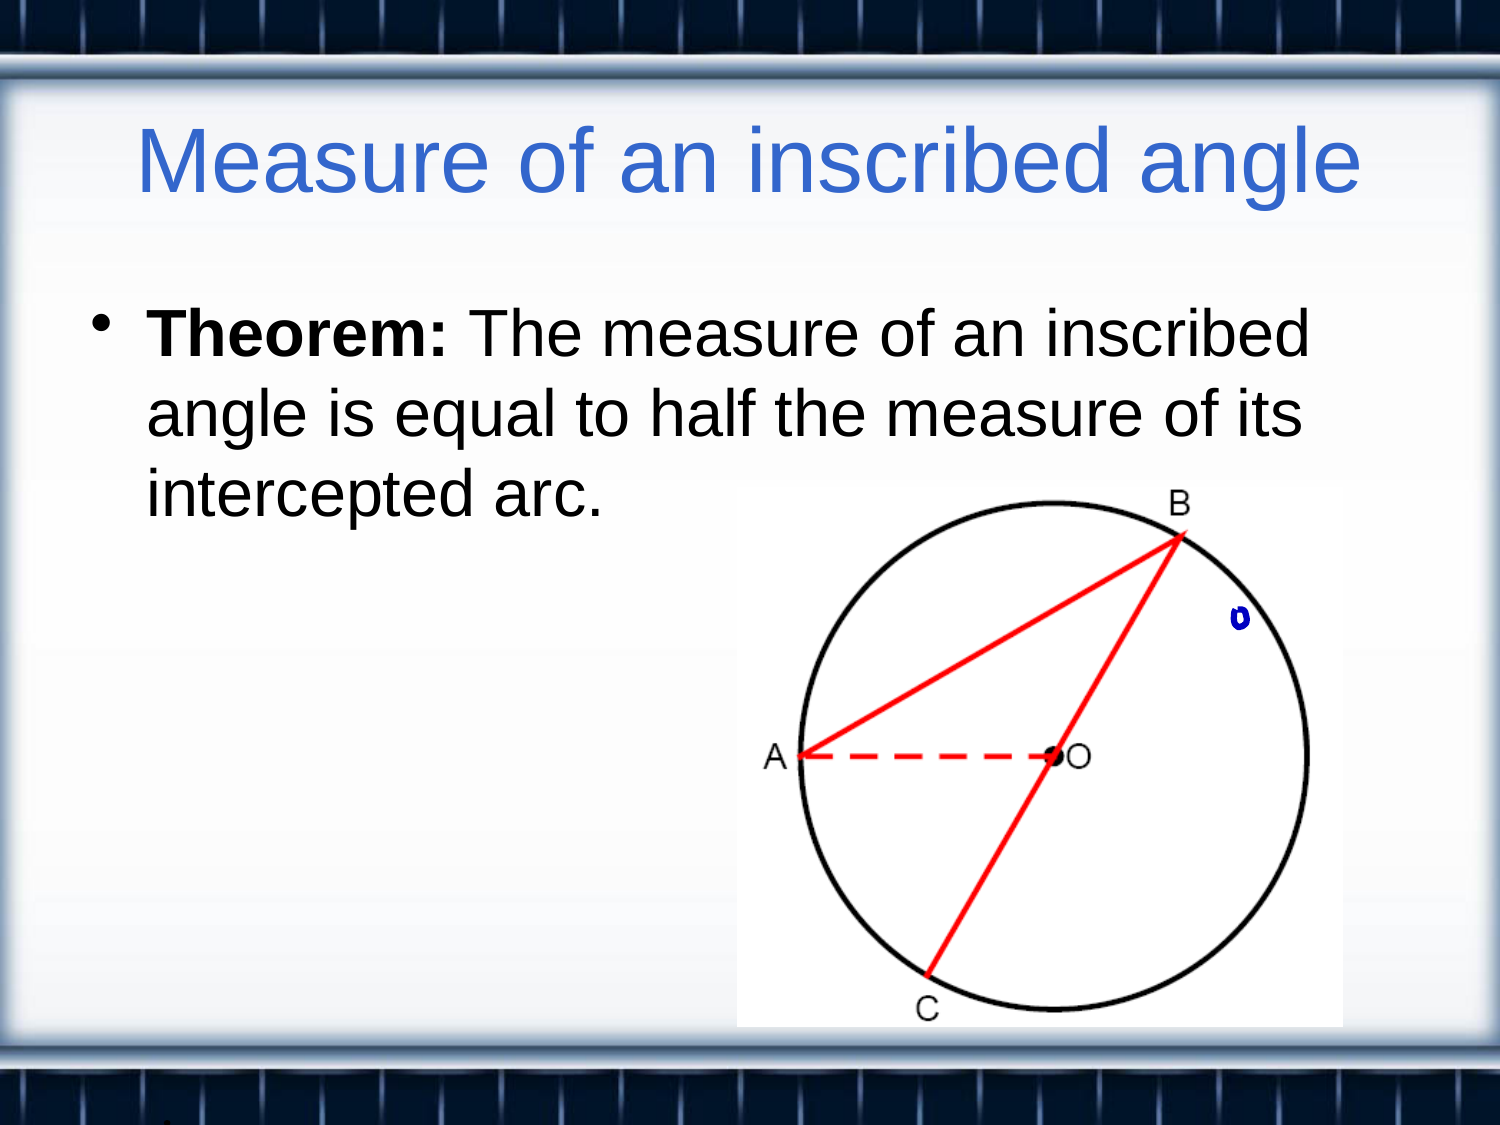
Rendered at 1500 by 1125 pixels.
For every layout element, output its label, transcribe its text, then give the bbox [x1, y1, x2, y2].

picture [0, 0, 1500, 1125]
list Theorem: The measure of an inscribed angle is equal to half the measure of its intercepted arc. [74, 282, 1426, 1026]
title Measure of an inscribed angle [74, 62, 1426, 251]
